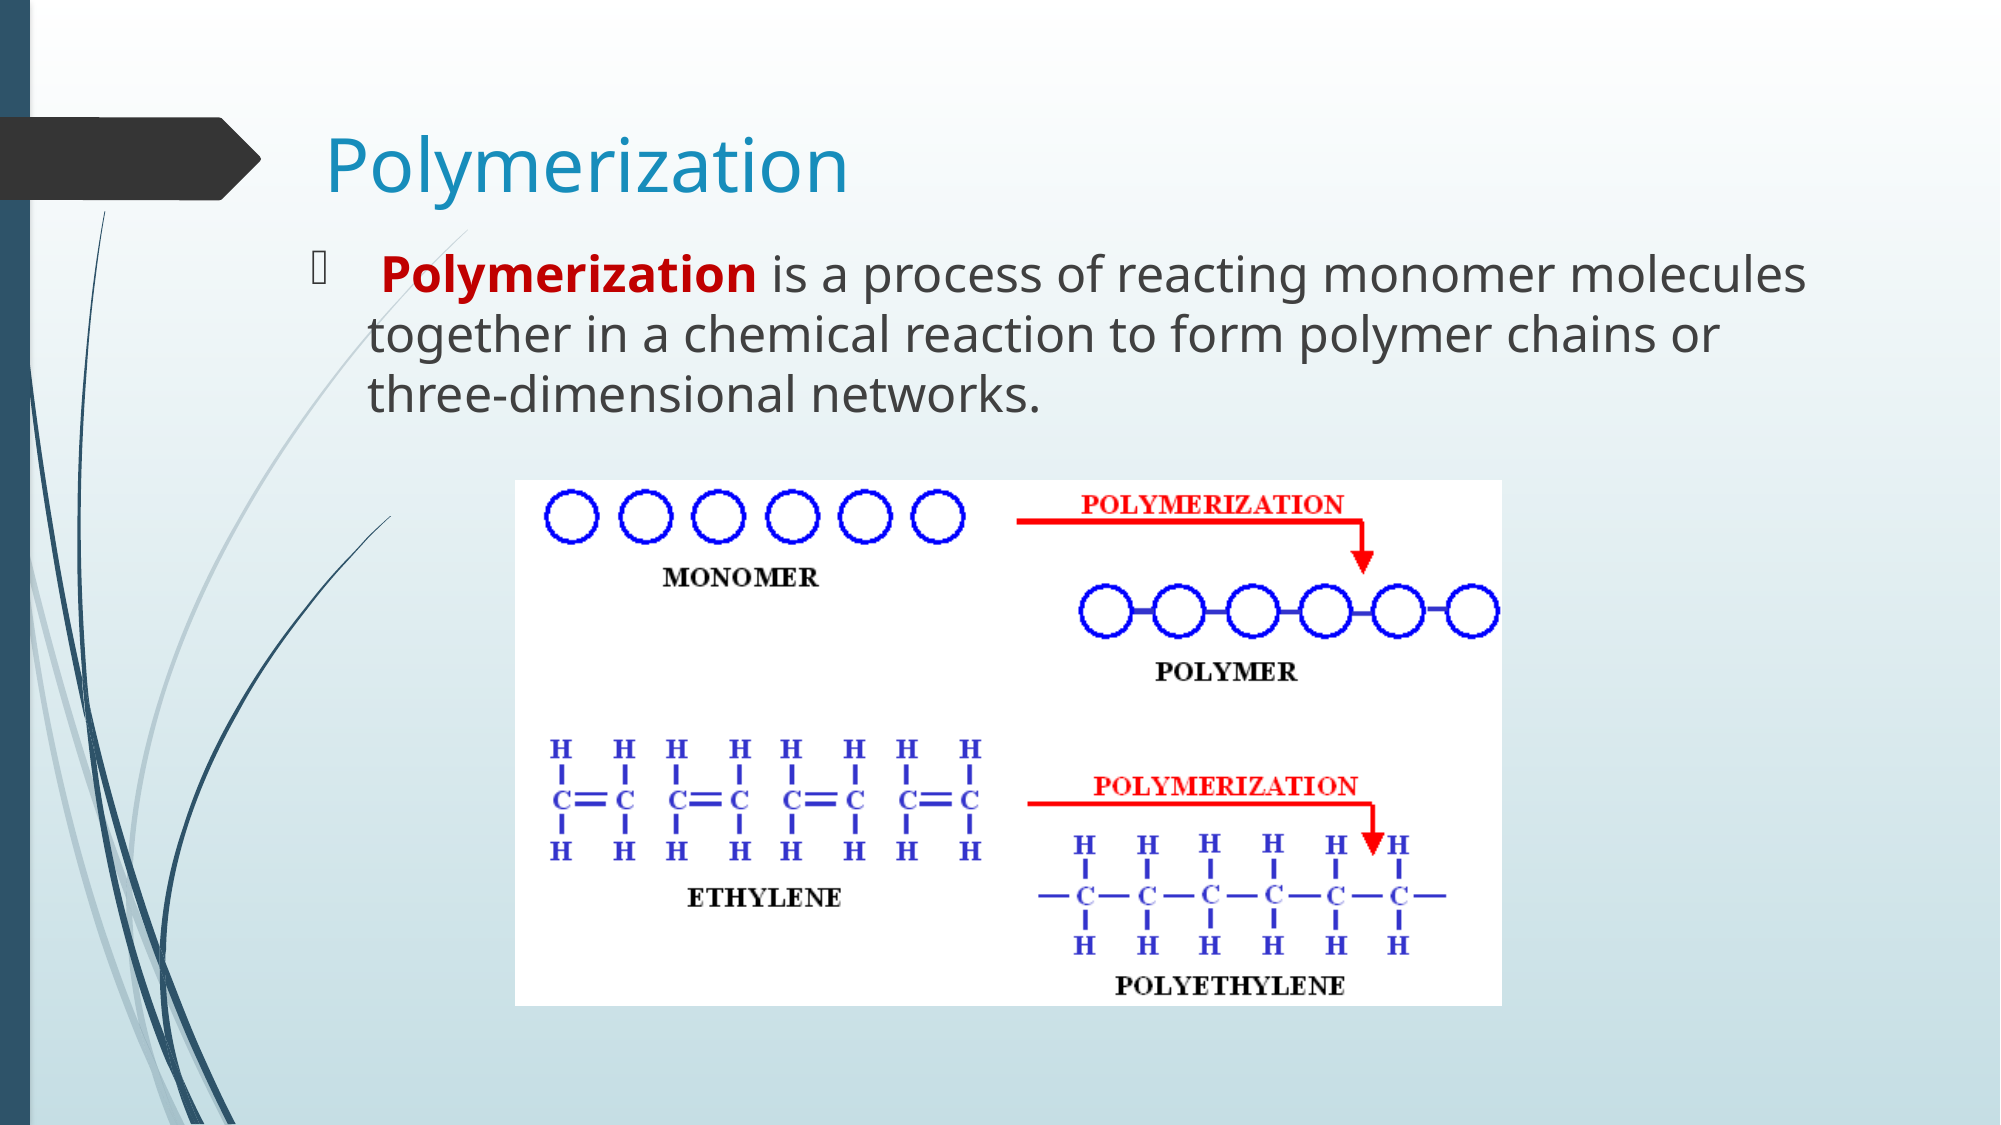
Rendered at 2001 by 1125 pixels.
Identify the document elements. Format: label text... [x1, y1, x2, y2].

picture [515, 480, 1502, 1006]
list Polymerization is a process of reacting monomer molecules together in a chemical reaction to form polymer chains or three-dimensional networks. [295, 235, 1888, 970]
title Polymerization [309, 110, 1772, 235]
